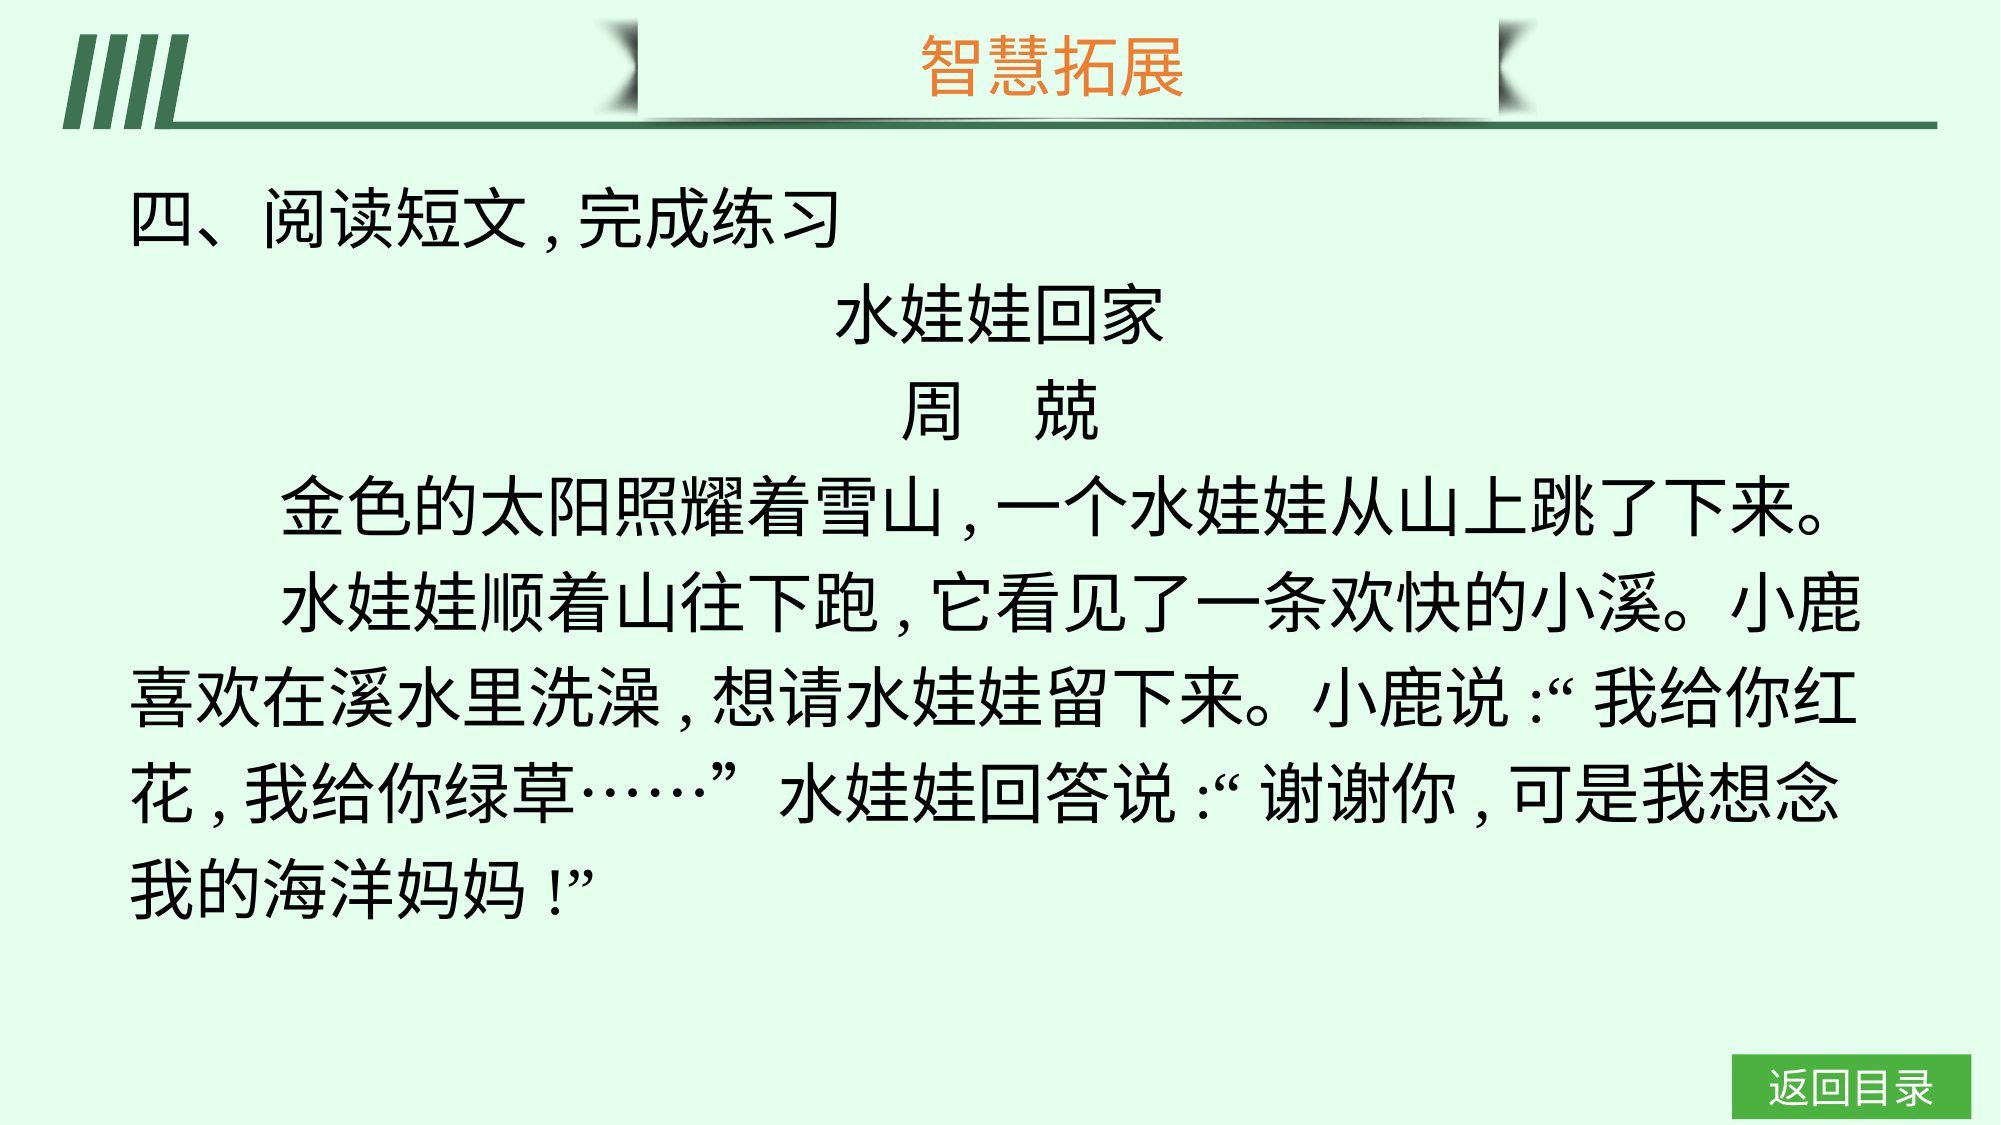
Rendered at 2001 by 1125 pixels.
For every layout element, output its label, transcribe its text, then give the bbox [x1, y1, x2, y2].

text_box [594, 16, 1537, 127]
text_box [62, 34, 1938, 130]
text_box 四、阅读短文,完成练习 水娃娃回家 周 兢 金色的太阳照耀着雪山,一个水娃娃从山上跳了下来。 水娃娃顺着山往下跑,它看见了一条欢快的小溪。小鹿喜欢在溪水里洗澡,想请水娃娃留下来。小鹿说:“我给你红花,我给你绿草……”水娃娃回答说:“谢谢你,可是我想念我的海洋妈妈!” [113, 153, 1887, 936]
